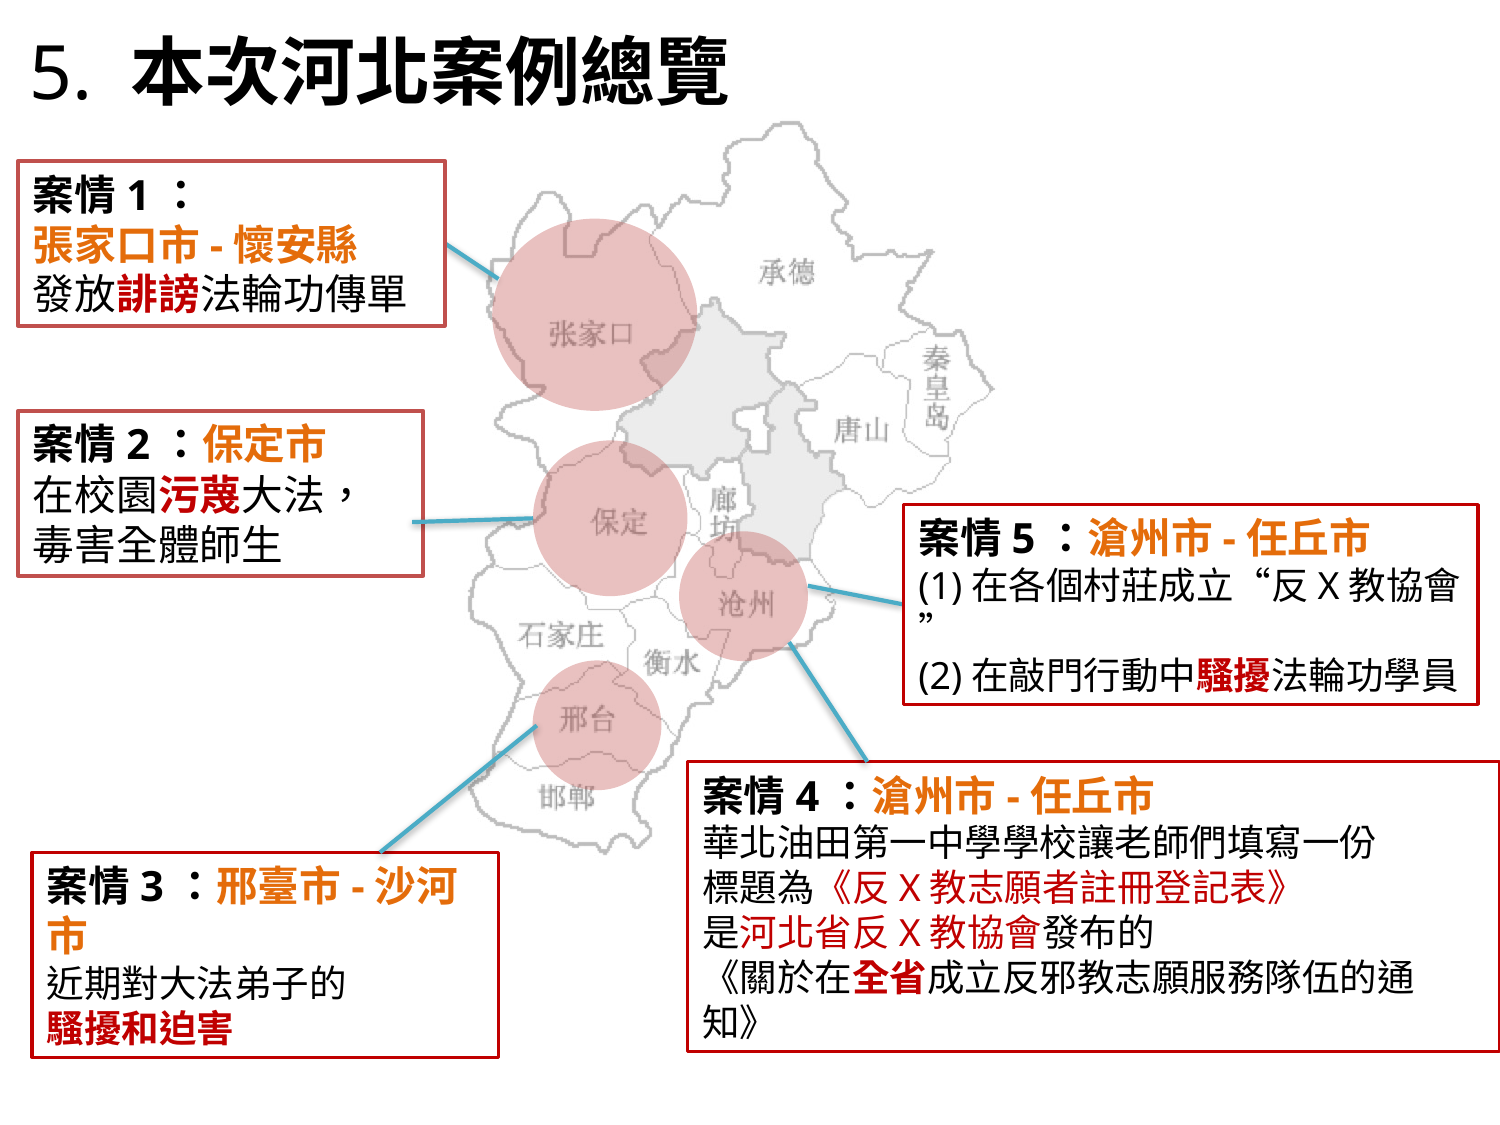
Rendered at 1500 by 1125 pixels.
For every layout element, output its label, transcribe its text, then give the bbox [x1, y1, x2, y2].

text_box 案情1： 張家口市-懷安縣 發放誹謗法輪功傳單 [16, 159, 439, 328]
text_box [444, 243, 499, 280]
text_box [788, 641, 868, 763]
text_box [807, 582, 904, 586]
text_box 案情3：邢臺市-沙河市 近期對大法弟子的 騷擾和迫害 [32, 852, 499, 1058]
text_box 案情4：滄州市-任丘市 華北油田第一中學學校讓老師們填寫一份 標題為《反X教志願者註冊登記表》 是河北省反X教協會發布的 《關於在全省成立反邪教志願服務隊伍的通知》 [687, 761, 1500, 1052]
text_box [411, 518, 534, 523]
picture [444, 117, 1005, 859]
text_box 案情2：保定市 在校園污蔑大法， 毒害全體師生 [16, 409, 425, 578]
text_box 案情5：滄州市-任丘市 (1)在各個村莊成立“反X教協會” (2)在敲門行動中騷擾法輪功學員 [1010, 504, 1479, 705]
text_box 5. 本次河北案例總覽 [22, 17, 738, 122]
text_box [379, 725, 538, 853]
